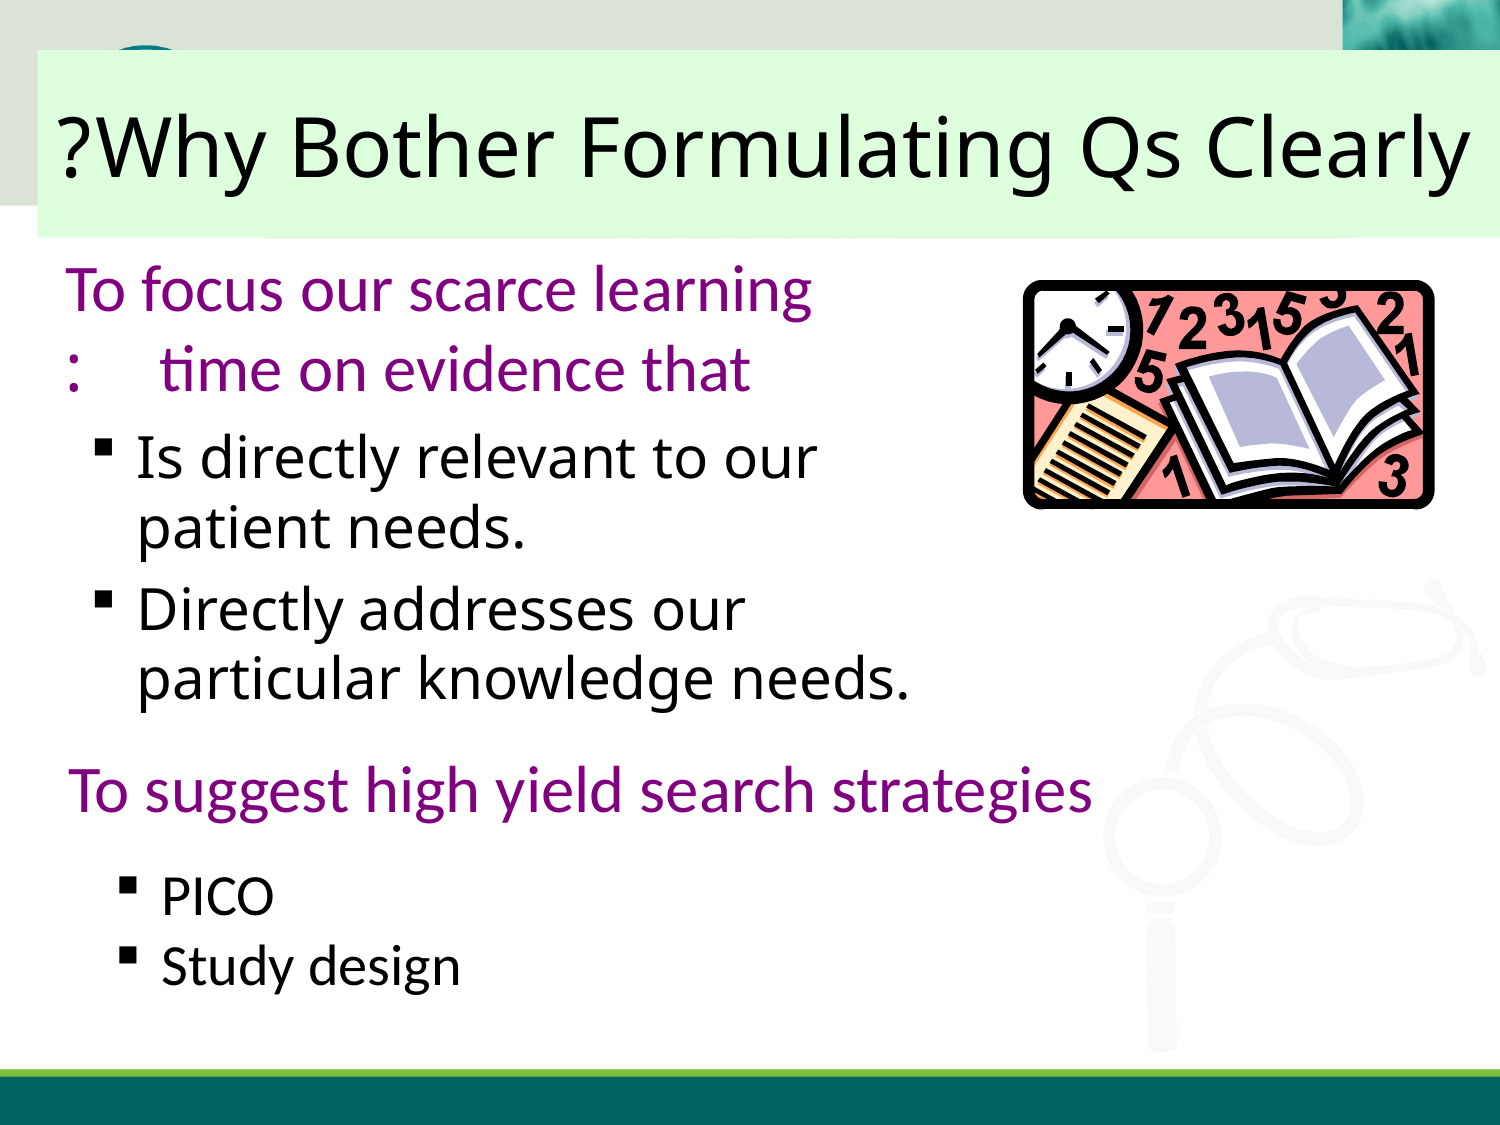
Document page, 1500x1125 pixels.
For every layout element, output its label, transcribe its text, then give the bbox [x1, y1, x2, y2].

list Is directly relevant to our patient needs. Directly addresses our particular knowledge needs. [0, 412, 1013, 763]
picture [0, 238, 1500, 1125]
text_box PICO Study design [24, 849, 625, 1038]
text_box To focus our scarce learning time on evidence that: [49, 237, 963, 413]
picture [0, 0, 1500, 412]
title Why Bother Formulating Qs Clearly? [37, 49, 1500, 238]
text_box To suggest high yield search strategies [53, 738, 1110, 834]
